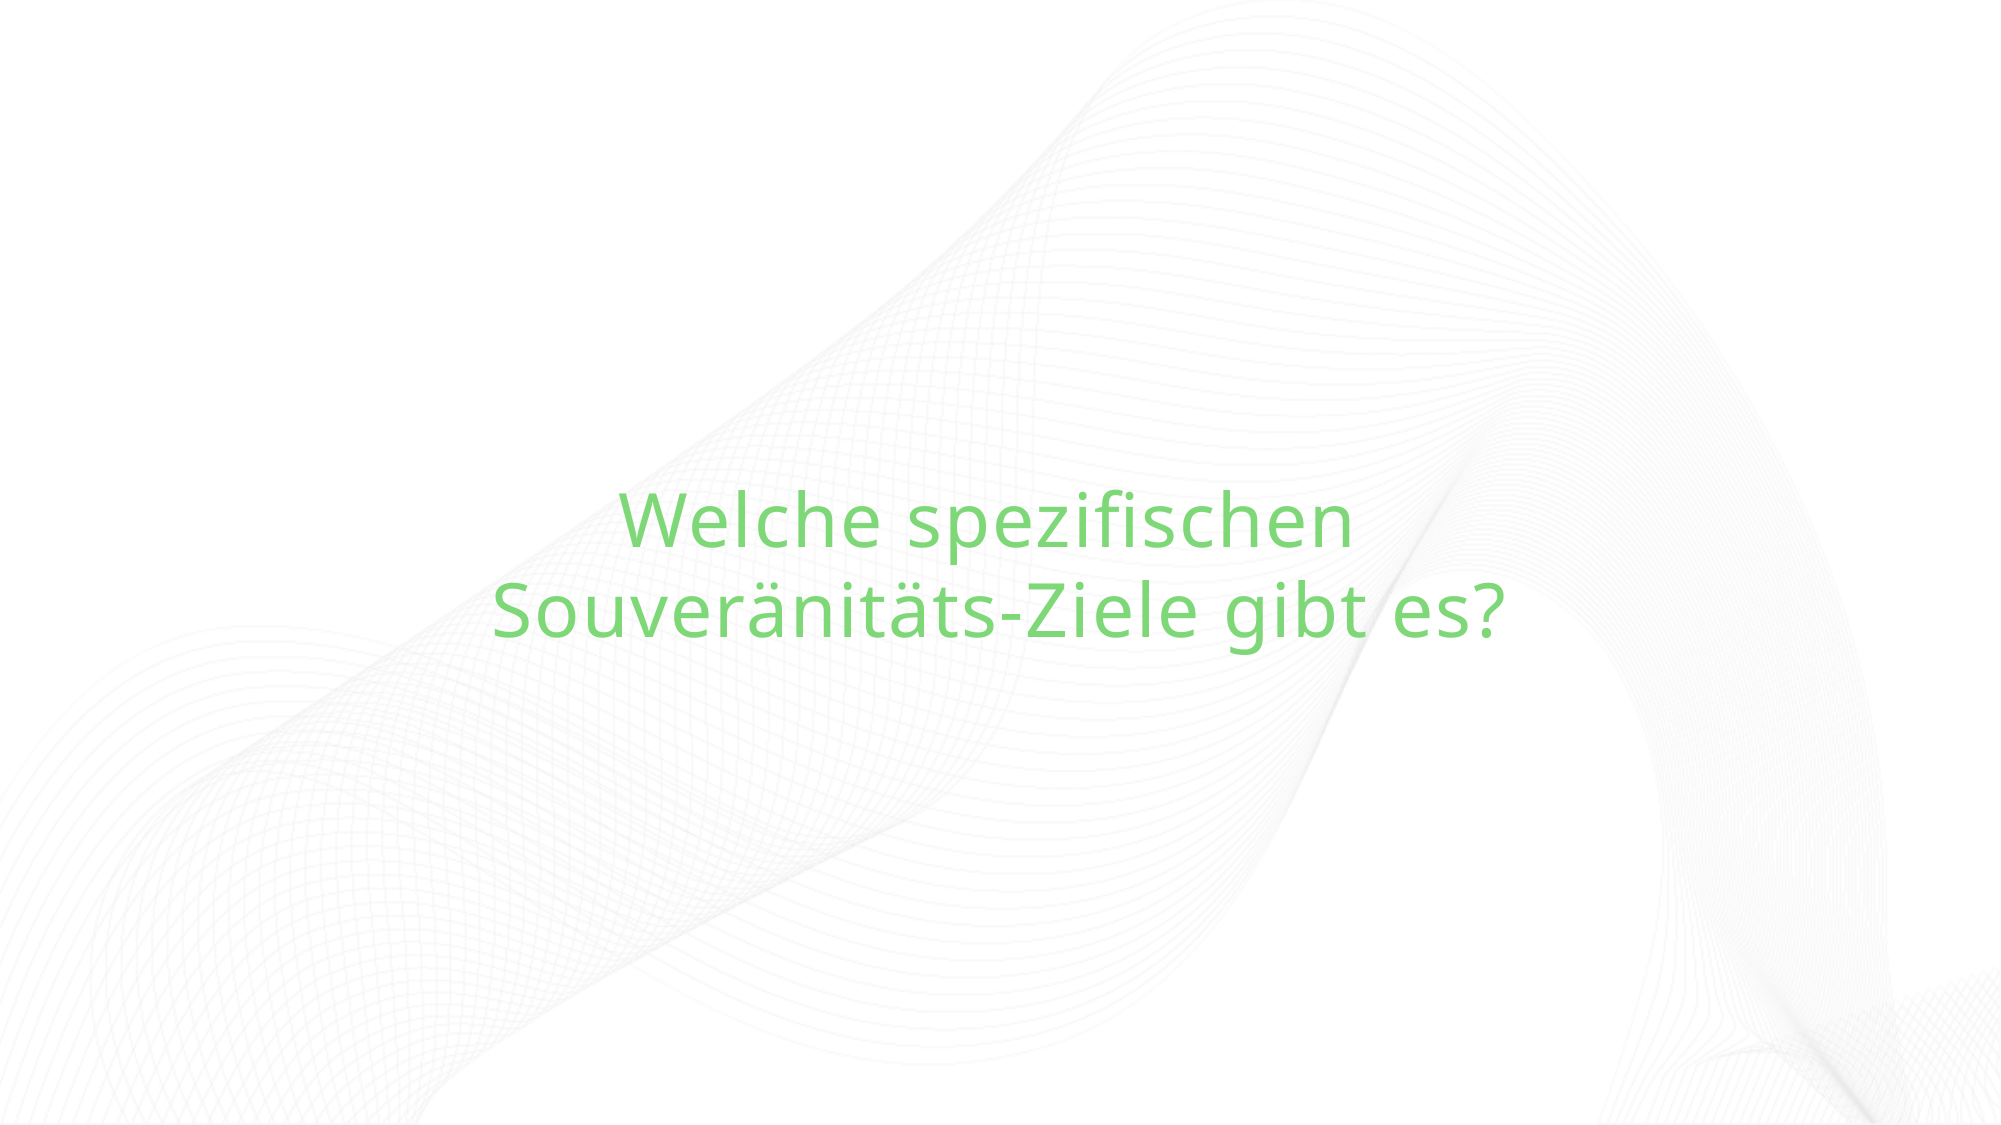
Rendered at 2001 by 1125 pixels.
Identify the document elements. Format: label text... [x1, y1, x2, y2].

title Welche spezifischen Souveränitäts-Ziele gibt es? [455, 464, 1545, 661]
